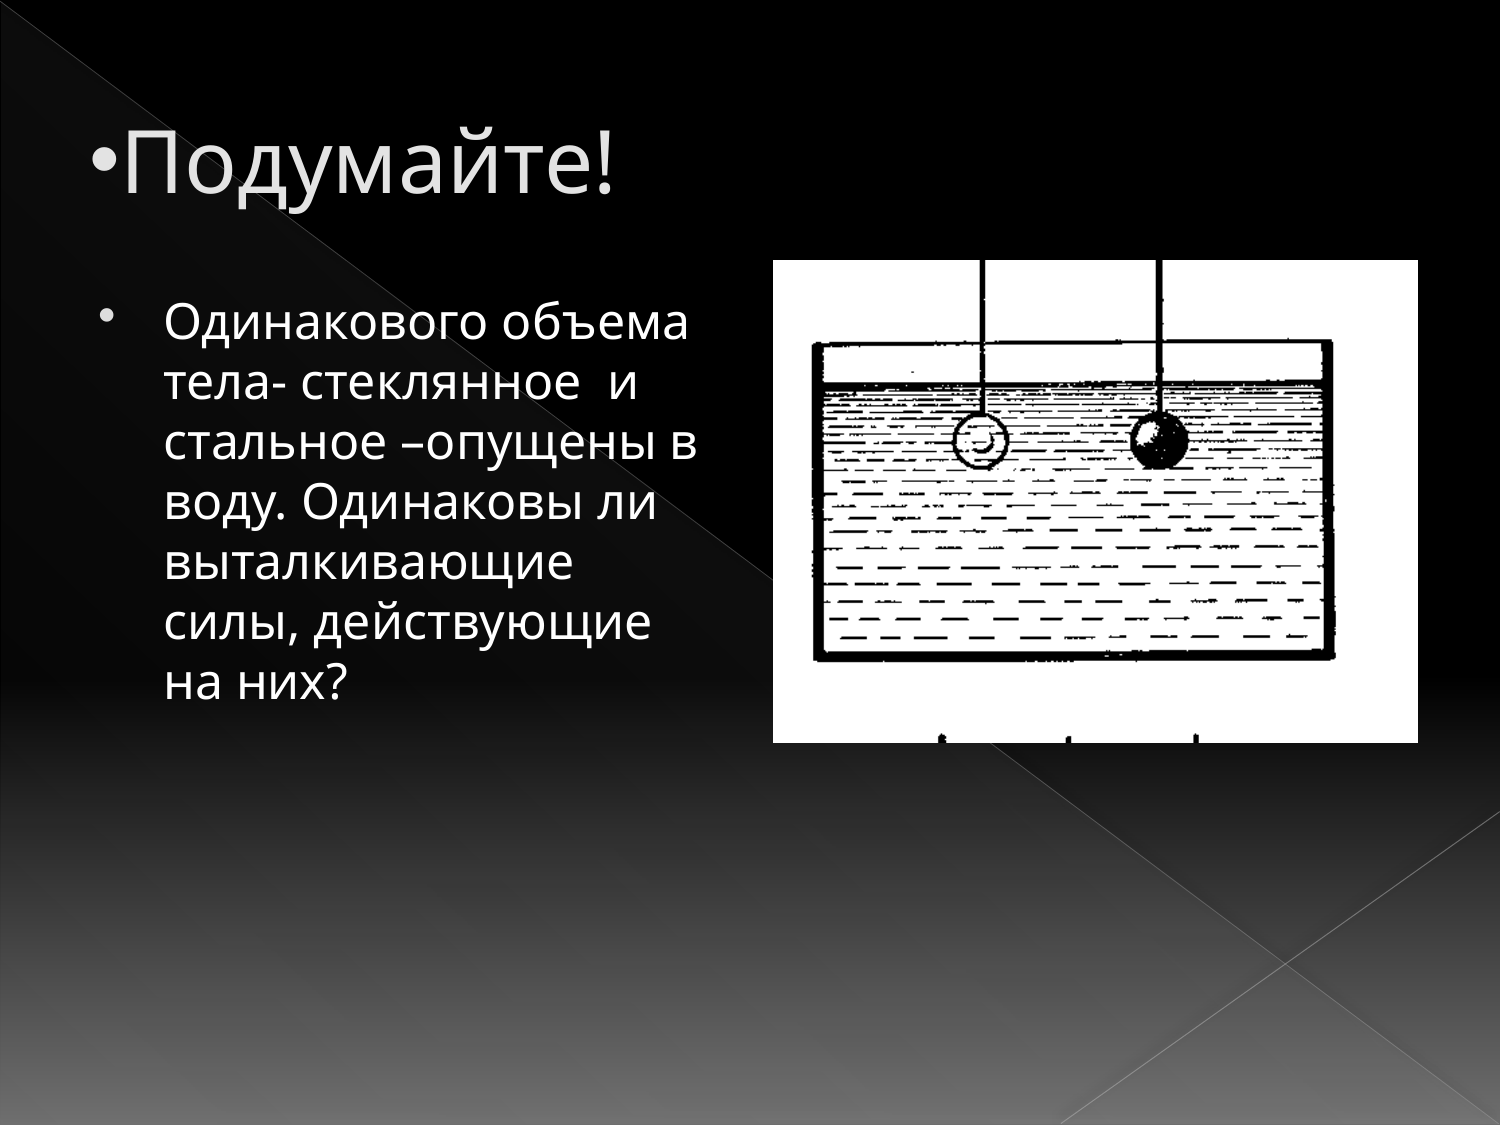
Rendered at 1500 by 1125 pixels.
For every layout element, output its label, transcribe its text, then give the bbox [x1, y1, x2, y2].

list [773, 260, 1419, 744]
list Одинакового объема тела- стеклянное и стальное –опущены в воду. Одинаковы ли выталкивающие силы, действующие на них? [75, 282, 738, 1025]
title Подумайте! [75, 43, 1425, 274]
